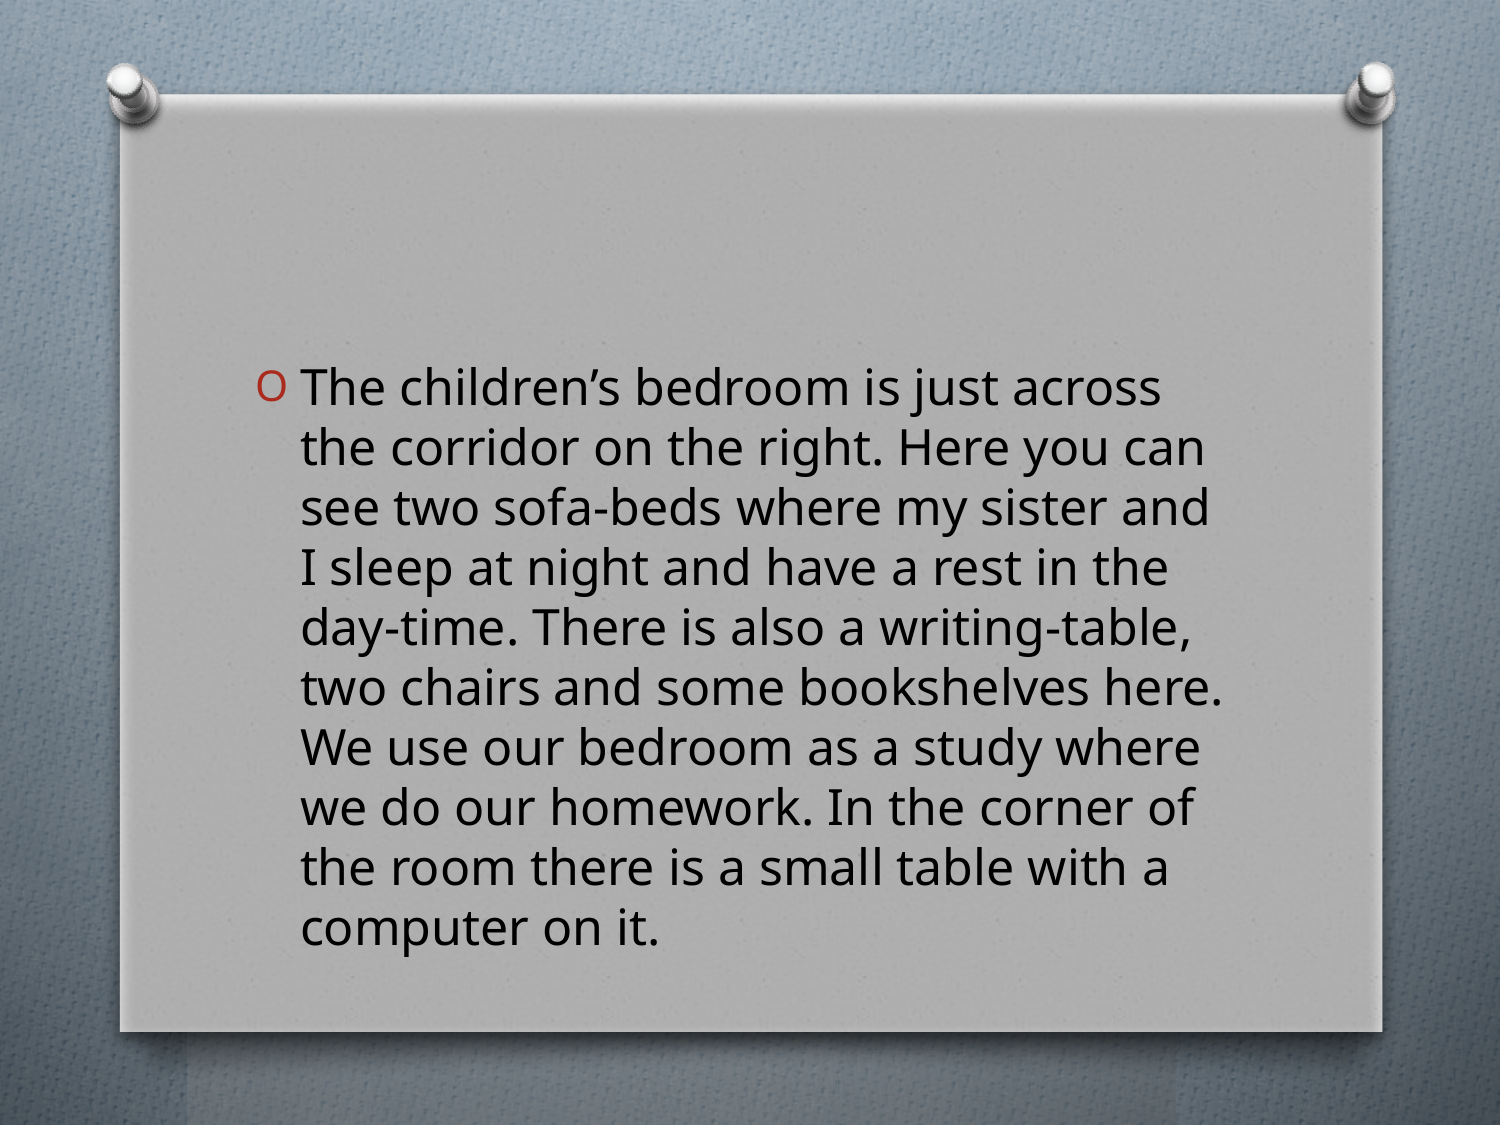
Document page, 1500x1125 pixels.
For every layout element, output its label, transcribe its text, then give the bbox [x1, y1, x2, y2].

picture [75, 29, 198, 153]
list The children’s bedroom is just across the corridor on the right. Here you can see two sofa-beds where my sister and I sleep at night and have a rest in the day-time. There is also a writing-table, two chairs and some bookshelves here. We use our bedroom as a study where we do our homework. In the corner of the room there is a small table with a computer on it. [240, 347, 1257, 939]
picture [1317, 35, 1439, 156]
